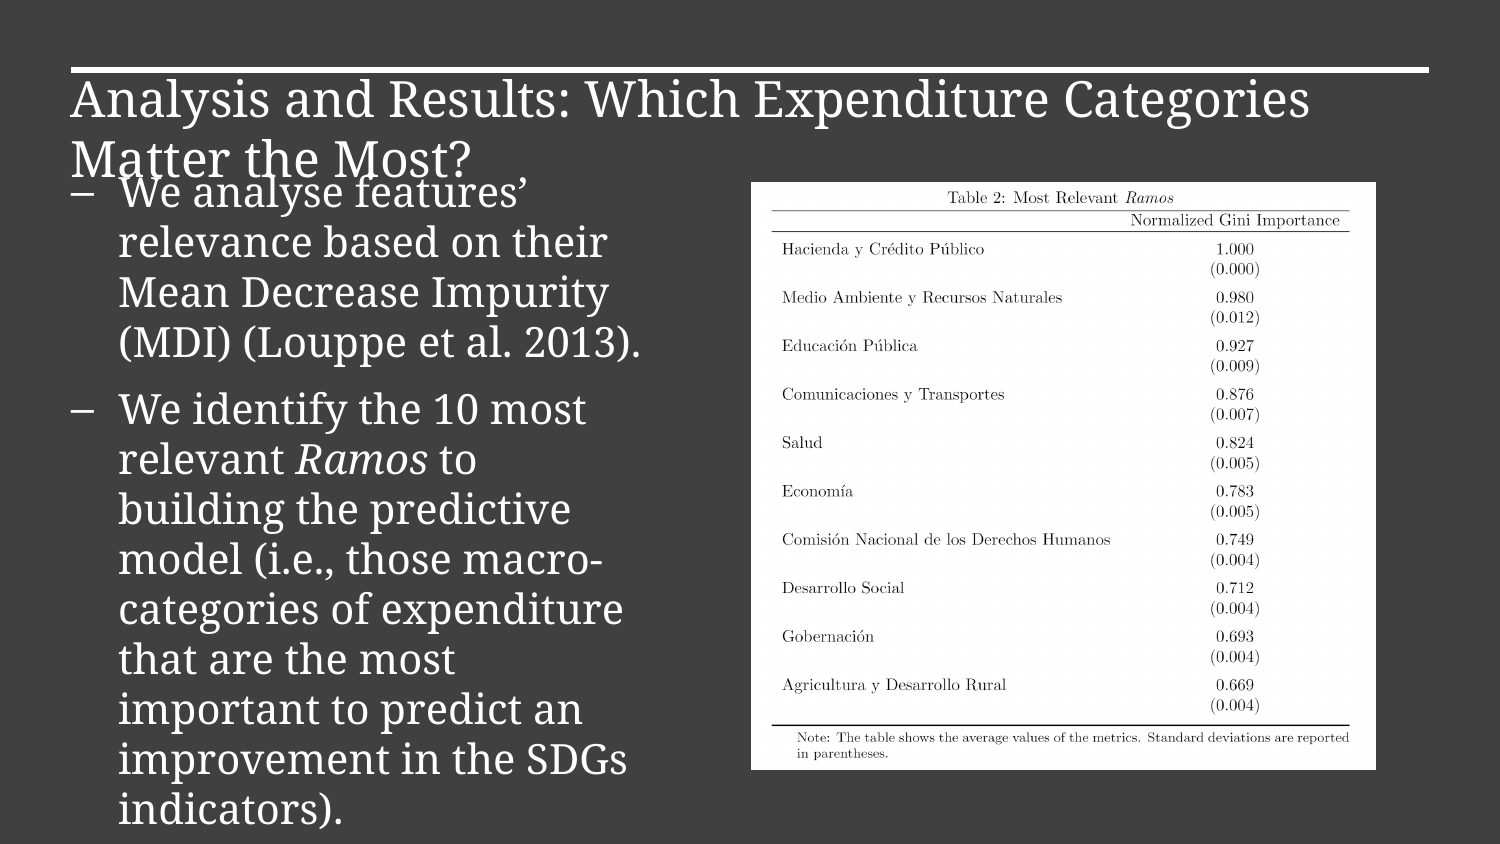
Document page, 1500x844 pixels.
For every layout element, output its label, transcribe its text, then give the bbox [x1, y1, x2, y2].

list We analyse features’ relevance based on their Mean Decrease Impurity (MDI) (Louppe et al. 2013). We identify the 10 most relevant Ramos to building the predictive model (i.e., those macro-categories of expenditure that are the most important to predict an improvement in the SDGs indicators). [70, 166, 644, 799]
list Analysis and Results: Which Expenditure Categories Matter the Most? [70, 67, 1441, 183]
picture [750, 182, 1377, 770]
